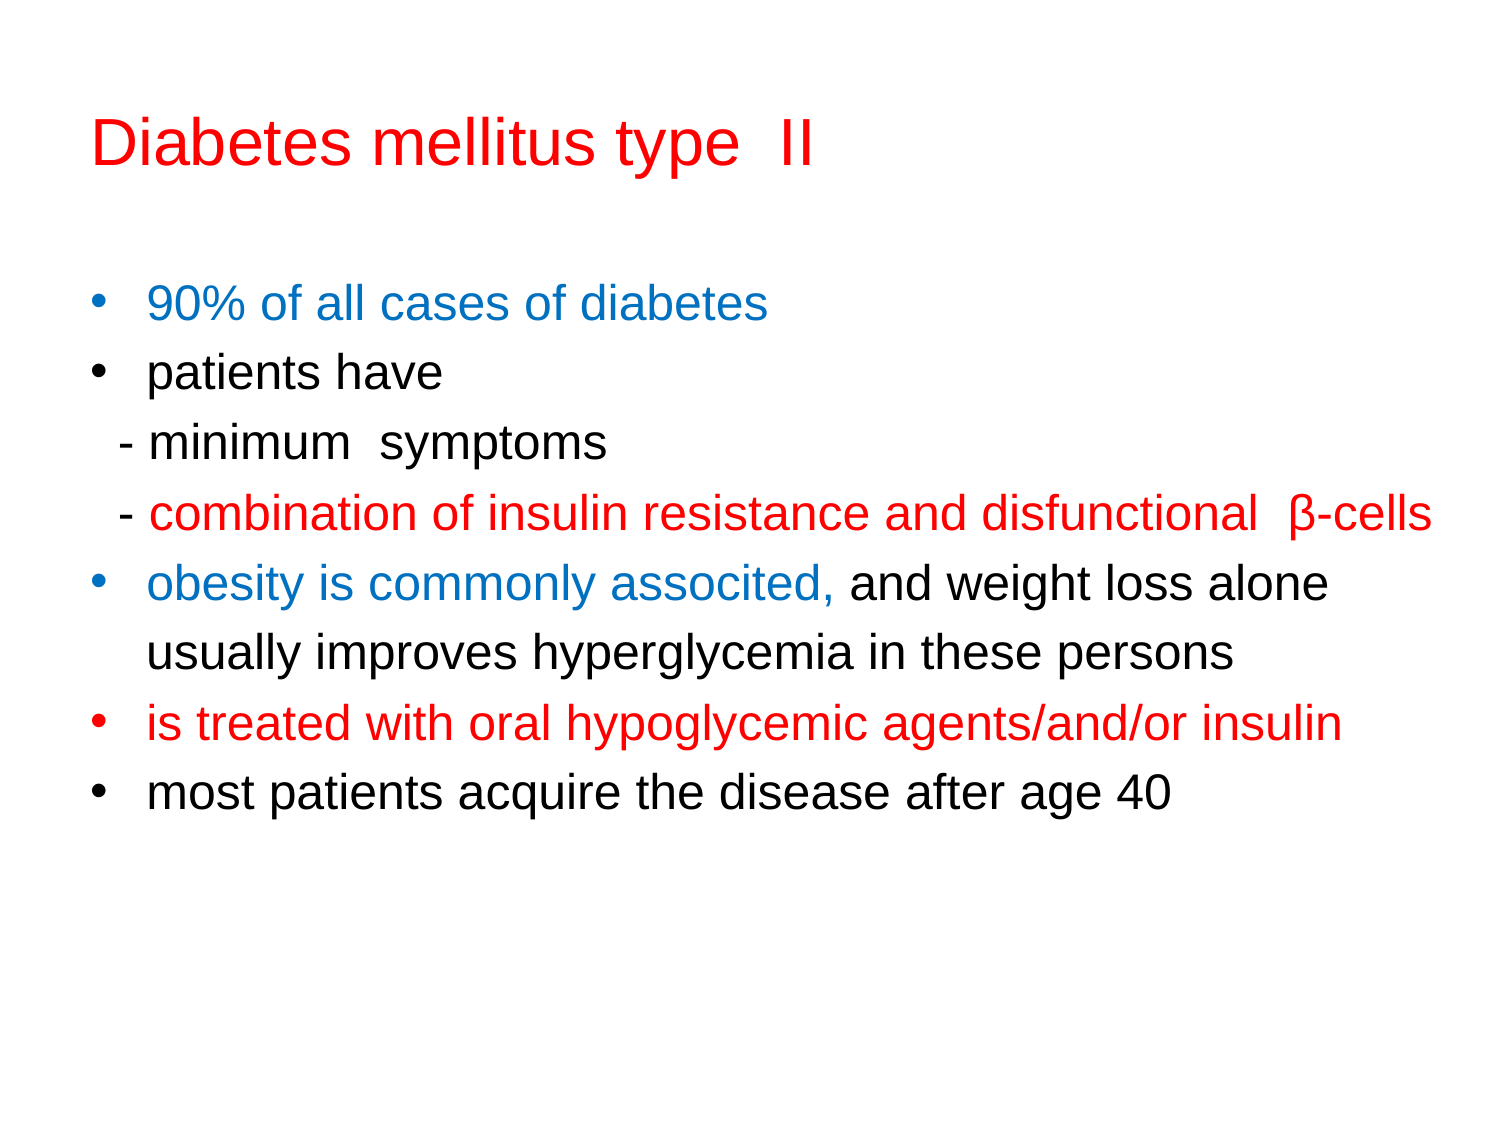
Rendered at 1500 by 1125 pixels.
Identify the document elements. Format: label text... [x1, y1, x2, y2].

title Diabetes mellitus type II [75, 45, 1425, 233]
list 90% of all cases of diabetes patients have - minimum symptoms - combination of insulin resistance and disfunctional β-cells obesity is commonly associted, and weight loss alone usually improves hyperglycemia in these persons is treated with oral hypoglycemic agents/and/or insulin most patients acquire the disease after age 40 [75, 262, 1500, 1005]
